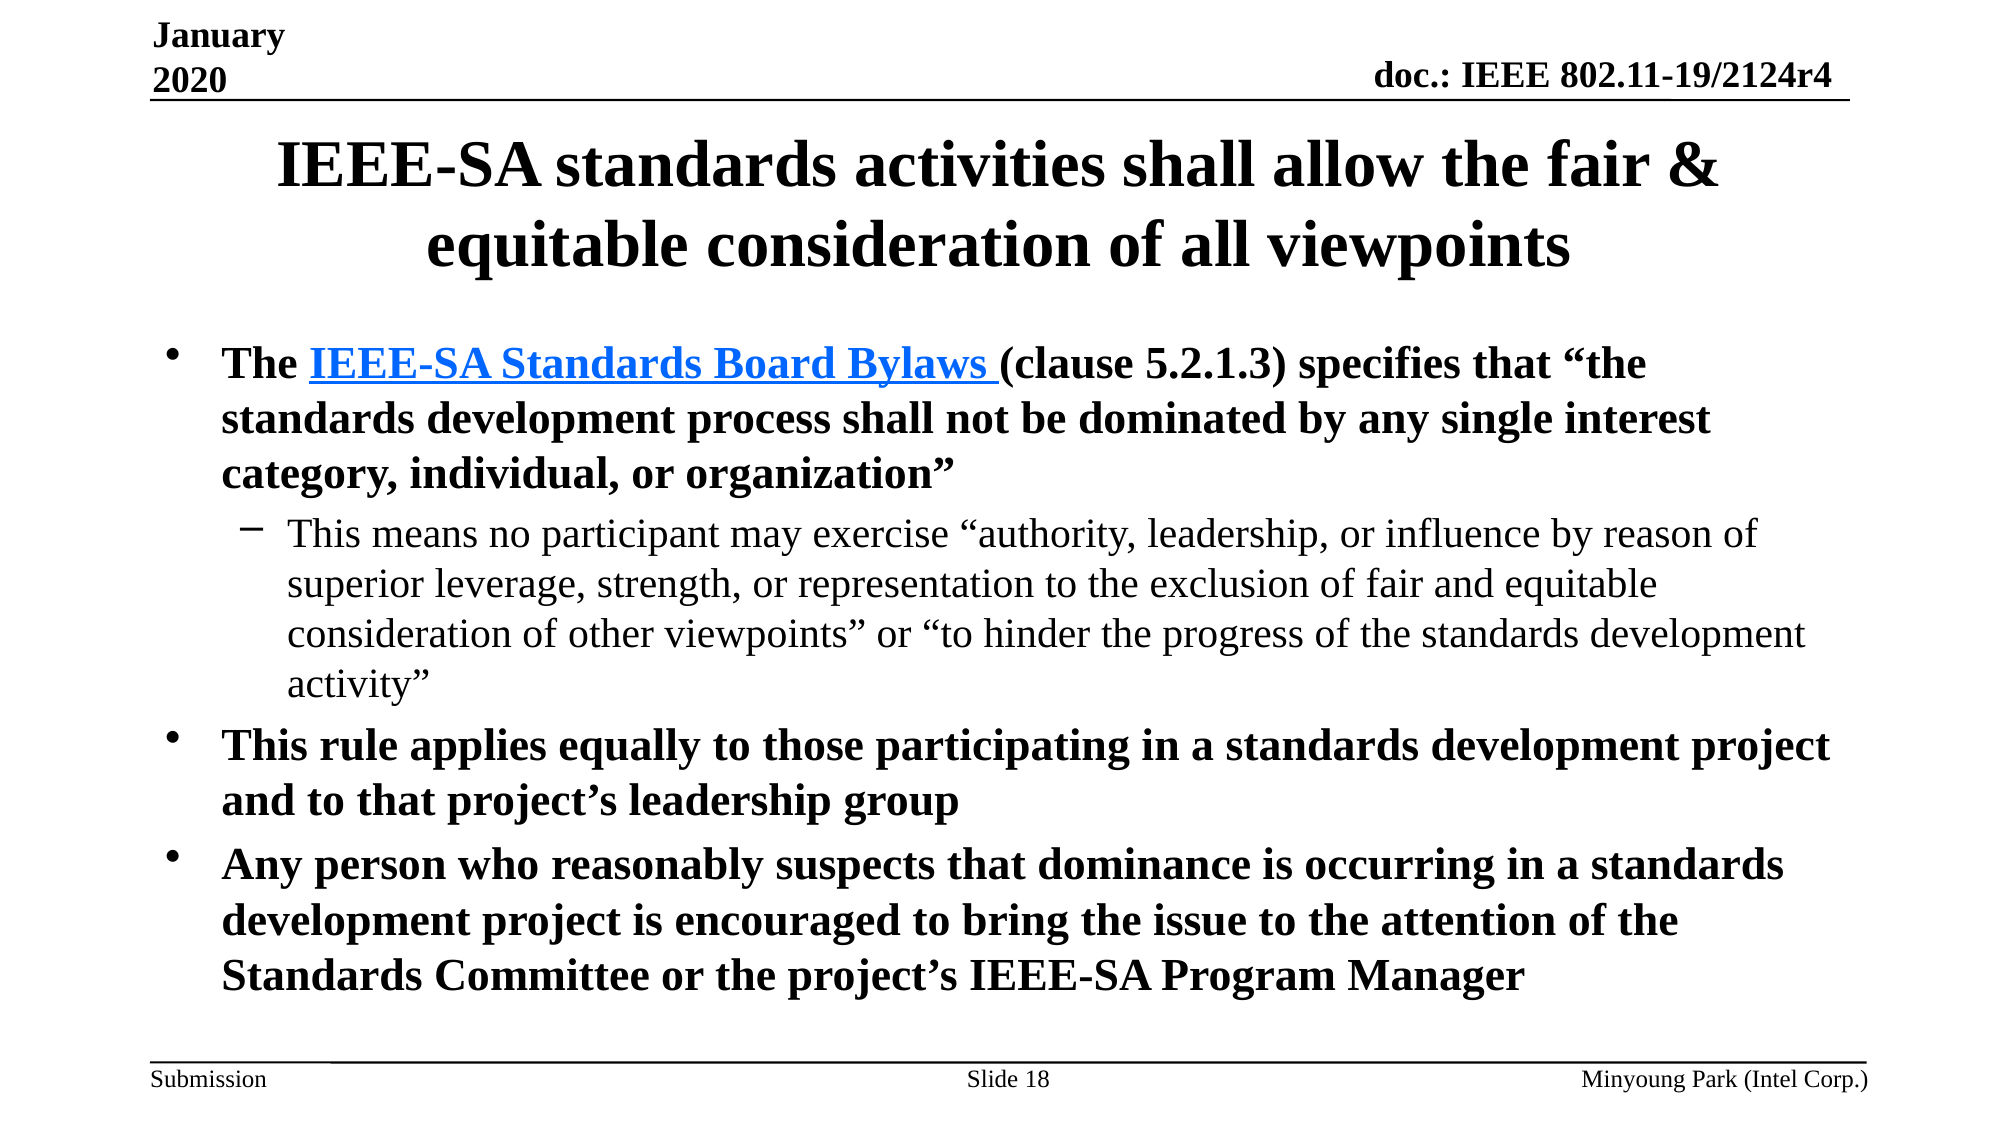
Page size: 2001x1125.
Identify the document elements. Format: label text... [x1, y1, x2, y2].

list The IEEE-SA Standards Board Bylaws (clause 5.2.1.3) specifies that “the standards development process shall not be dominated by any single interest category, individual, or organization” This means no participant may exercise “authority, leadership, or influence by reason of superior leverage, strength, or representation to the exclusion of fair and equitable consideration of other viewpoints” or “to hinder the progress of the standards development activity” This rule applies equally to those participating in a standards development project and to that project’s leadership group Any person who reasonably suspects that dominance is occurring in a standards development project is encouraged to bring the issue to the attention of the Standards Committee or the project’s IEEE-SA Program Manager [150, 324, 1850, 1000]
title IEEE-SA standards activities shall allow the fair & equitable consideration of all viewpoints [150, 112, 1850, 288]
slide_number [152, 54, 347, 101]
slide_number Slide 18 [964, 1061, 1053, 1093]
footer Minyoung Park (Intel Corp.) [1266, 1061, 1869, 1093]
